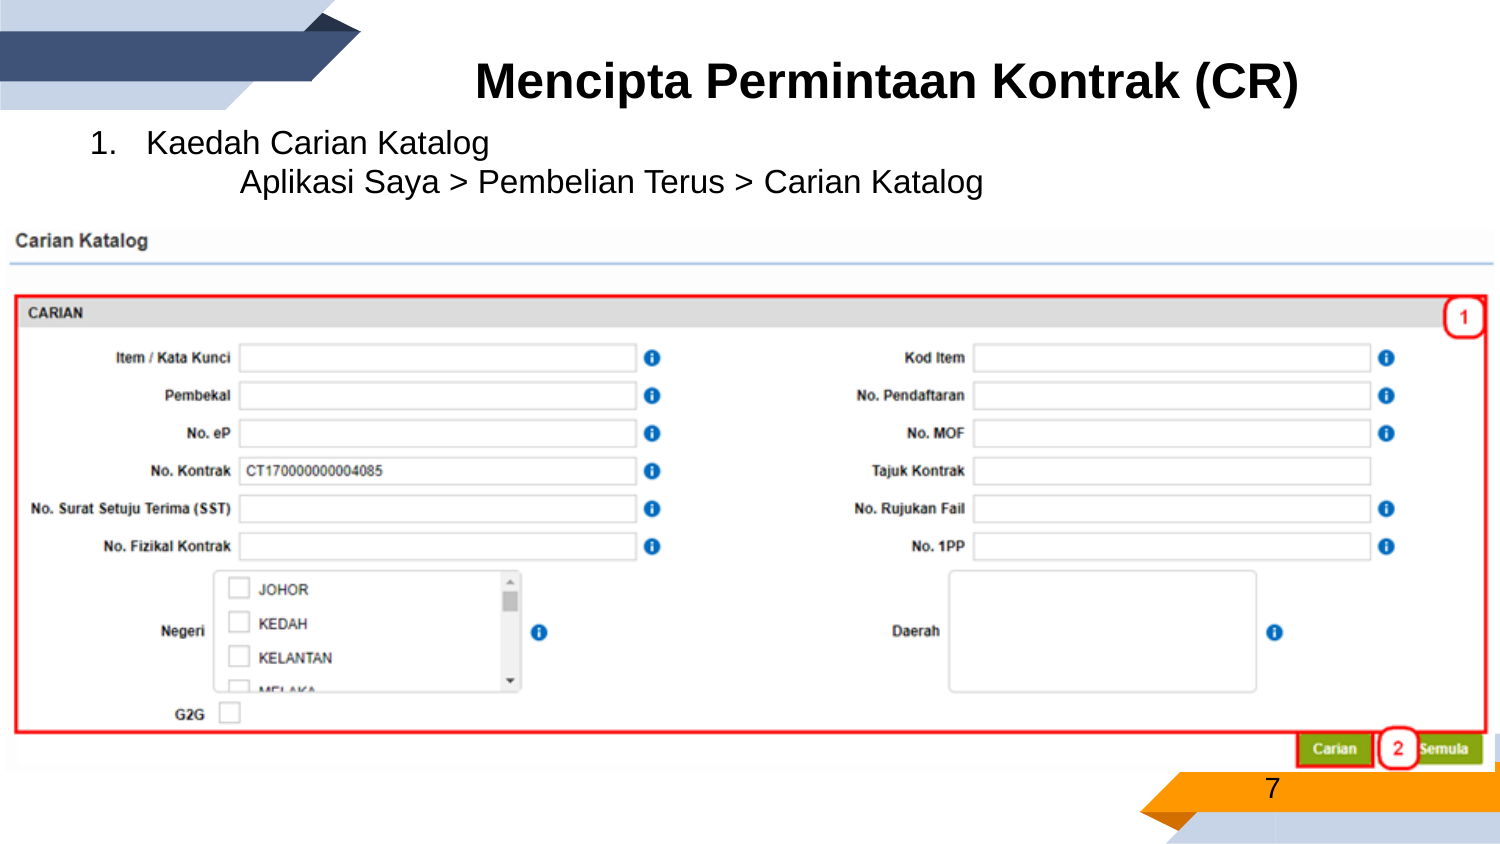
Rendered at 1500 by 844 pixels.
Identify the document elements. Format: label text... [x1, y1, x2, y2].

picture [5, 229, 1495, 773]
text_box Mencipta Permintaan Kontrak (CR) [323, 45, 1452, 111]
slide_number 7 [1249, 780, 1494, 813]
text_box Kaedah Carian Katalog Aplikasi Saya > Pembelian Terus > Carian Katalog [74, 113, 1338, 208]
